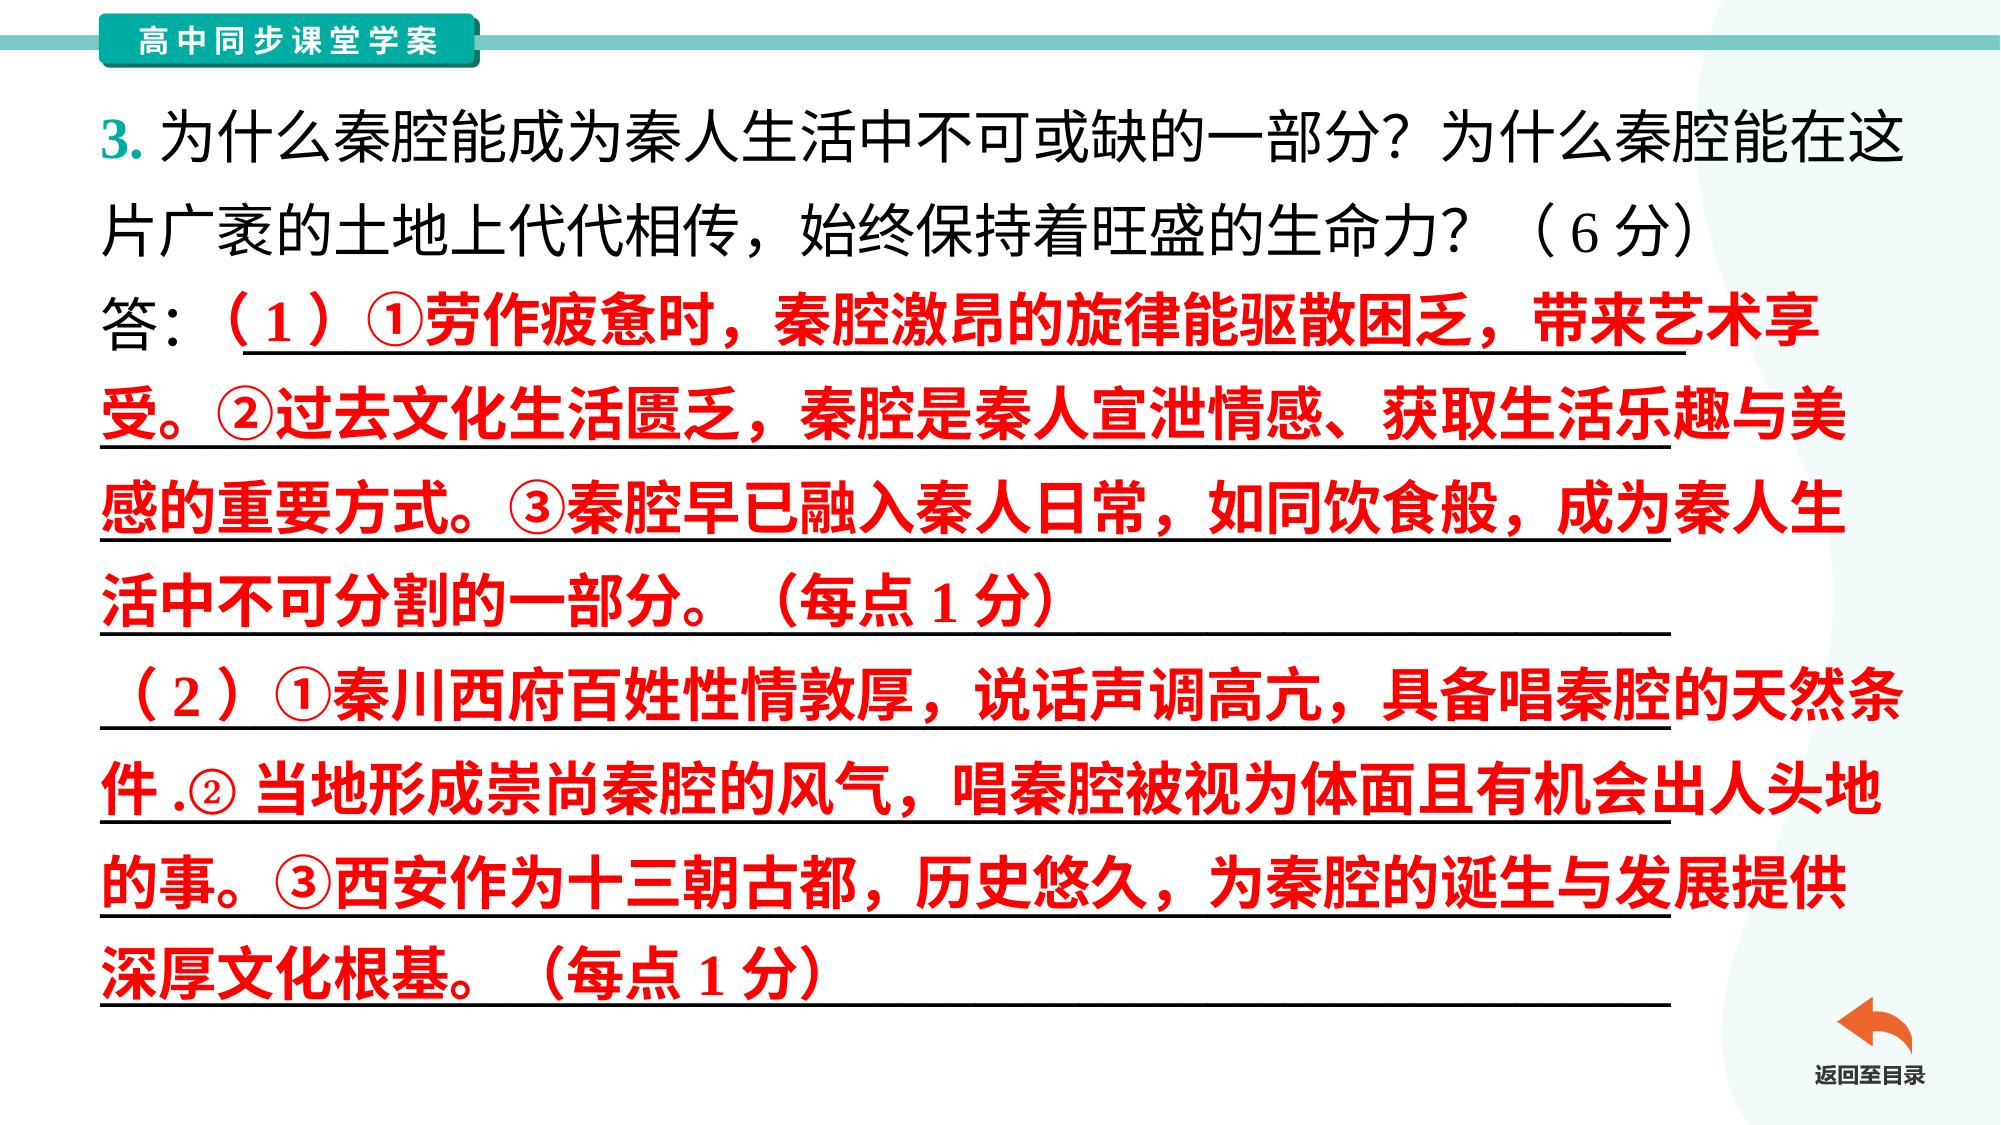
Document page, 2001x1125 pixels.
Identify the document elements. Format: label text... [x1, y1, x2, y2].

text_box 3.为什么秦腔能成为秦人生活中不可或缺的一部分？为什么秦腔能在这 片广袤的土地上代代相传，始终保持着旺盛的生命力？（6分） 答： ________________________________________________________ _____________________________________________________________ _____________________________________________________________ _____________________________________________________________ _____________________________________________________________ _____________________________________________________________ _____________________________________________________________ _____________________________________________________________ [100, 76, 1899, 259]
picture [0, 0, 2000, 1125]
text_box （1）①劳作疲惫时，秦腔激昂的旋律能驱散困乏，带来艺术享 受。②过去文化生活匮乏，秦腔是秦人宣泄情感、获取生活乐趣与美 感的重要方式。③秦腔早已融入秦人日常，如同饮食般，成为秦人生 活中不可分割的一部分。（每点1分） （2）①秦川西府百姓性情敦厚，说话声调高亢，具备唱秦腔的天然条 件.②当地形成崇尚秦腔的风气，唱秦腔被视为体面且有机会出人头地 的事。③西安作为十三朝古都，历史悠久，为秦腔的诞生与发展提供 深厚文化根基。（每点1分） [100, 259, 1899, 999]
